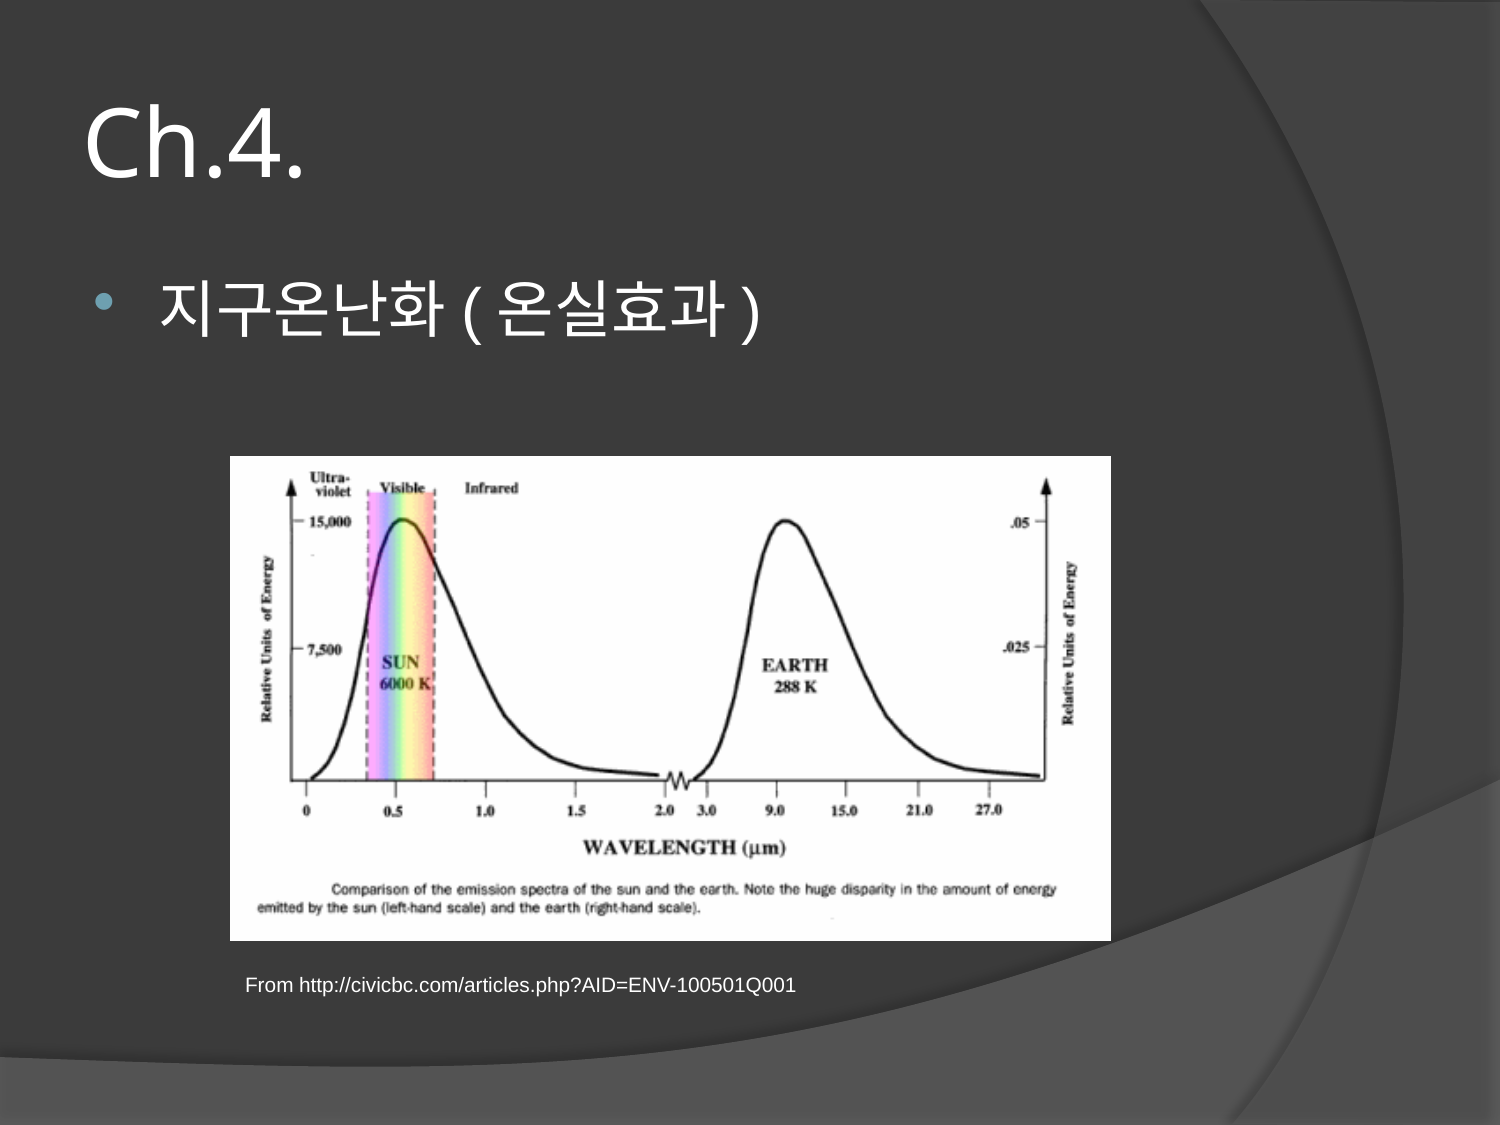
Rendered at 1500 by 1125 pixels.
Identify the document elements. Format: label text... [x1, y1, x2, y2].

picture [229, 455, 1112, 941]
text_box From http://civicbc.com/articles.php?AID=ENV-100501Q001 [230, 964, 981, 1004]
list 지구온난화(온실효과) [75, 262, 1300, 1005]
title Ch.4. [75, 45, 1447, 233]
